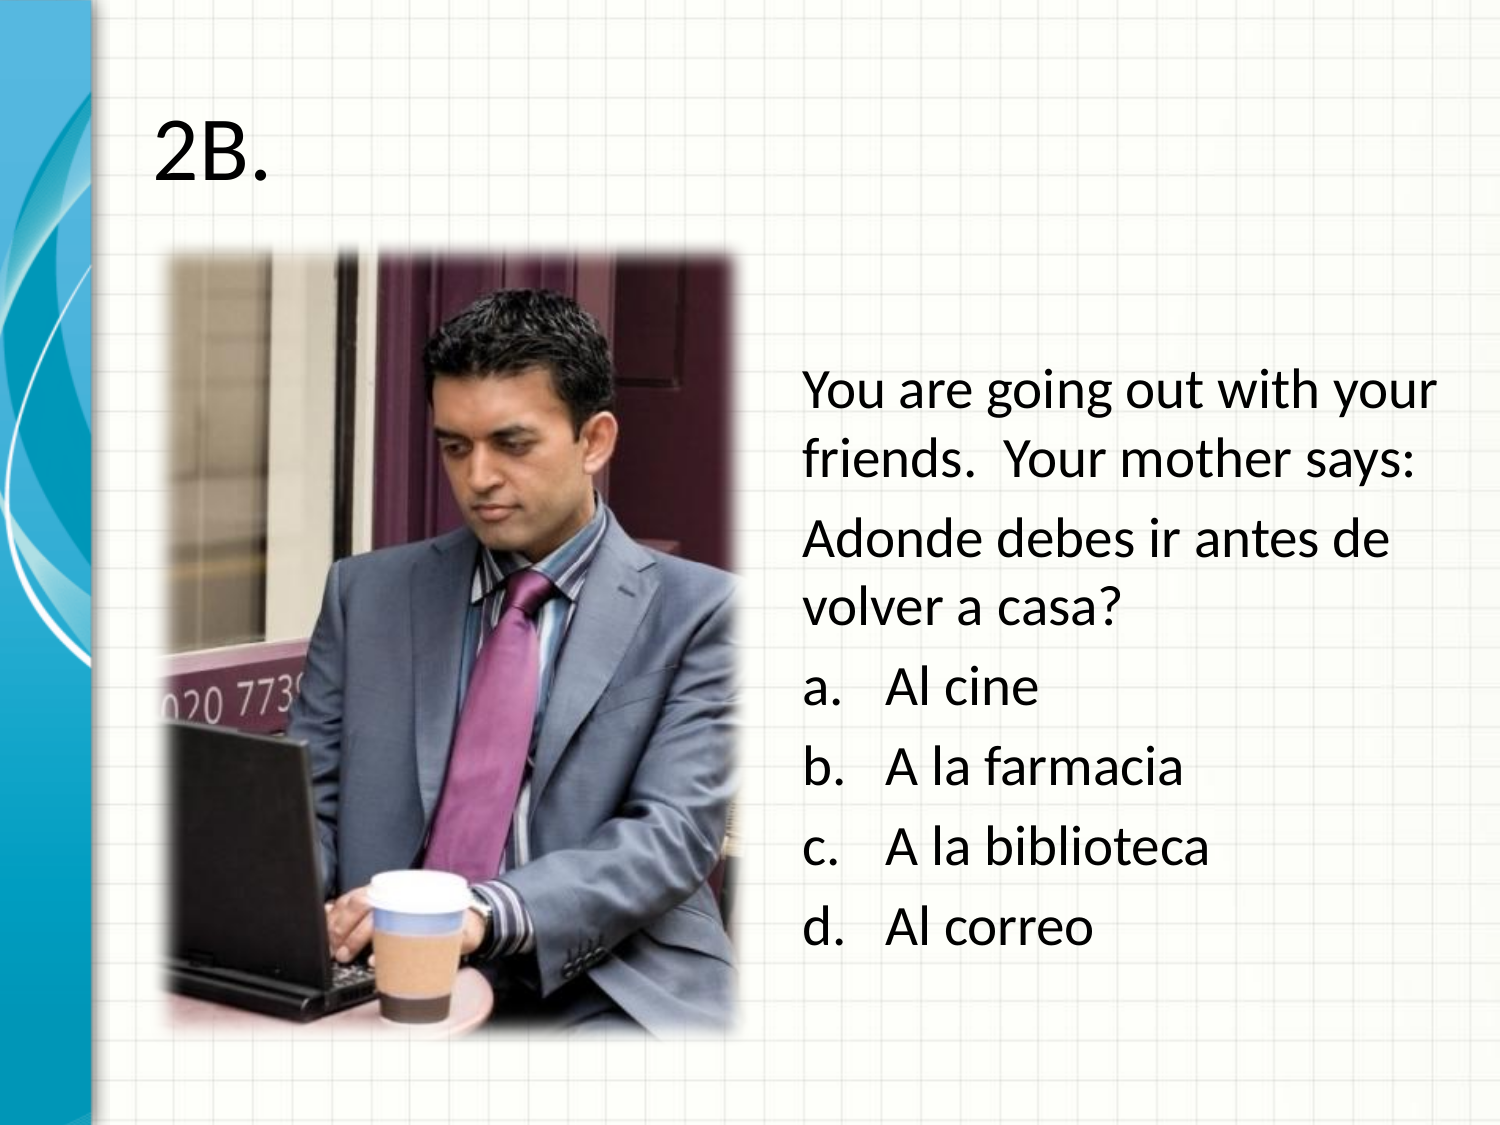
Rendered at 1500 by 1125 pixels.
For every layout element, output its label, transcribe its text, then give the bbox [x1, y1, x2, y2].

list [149, 237, 751, 1051]
list You are going out with your friends. Your mother says: Adonde debes ir antes de volver a casa? Al cine A la farmacia A la biblioteca Al correo [787, 344, 1465, 1025]
picture [0, 0, 1500, 1125]
title 2B. [138, 50, 1438, 238]
